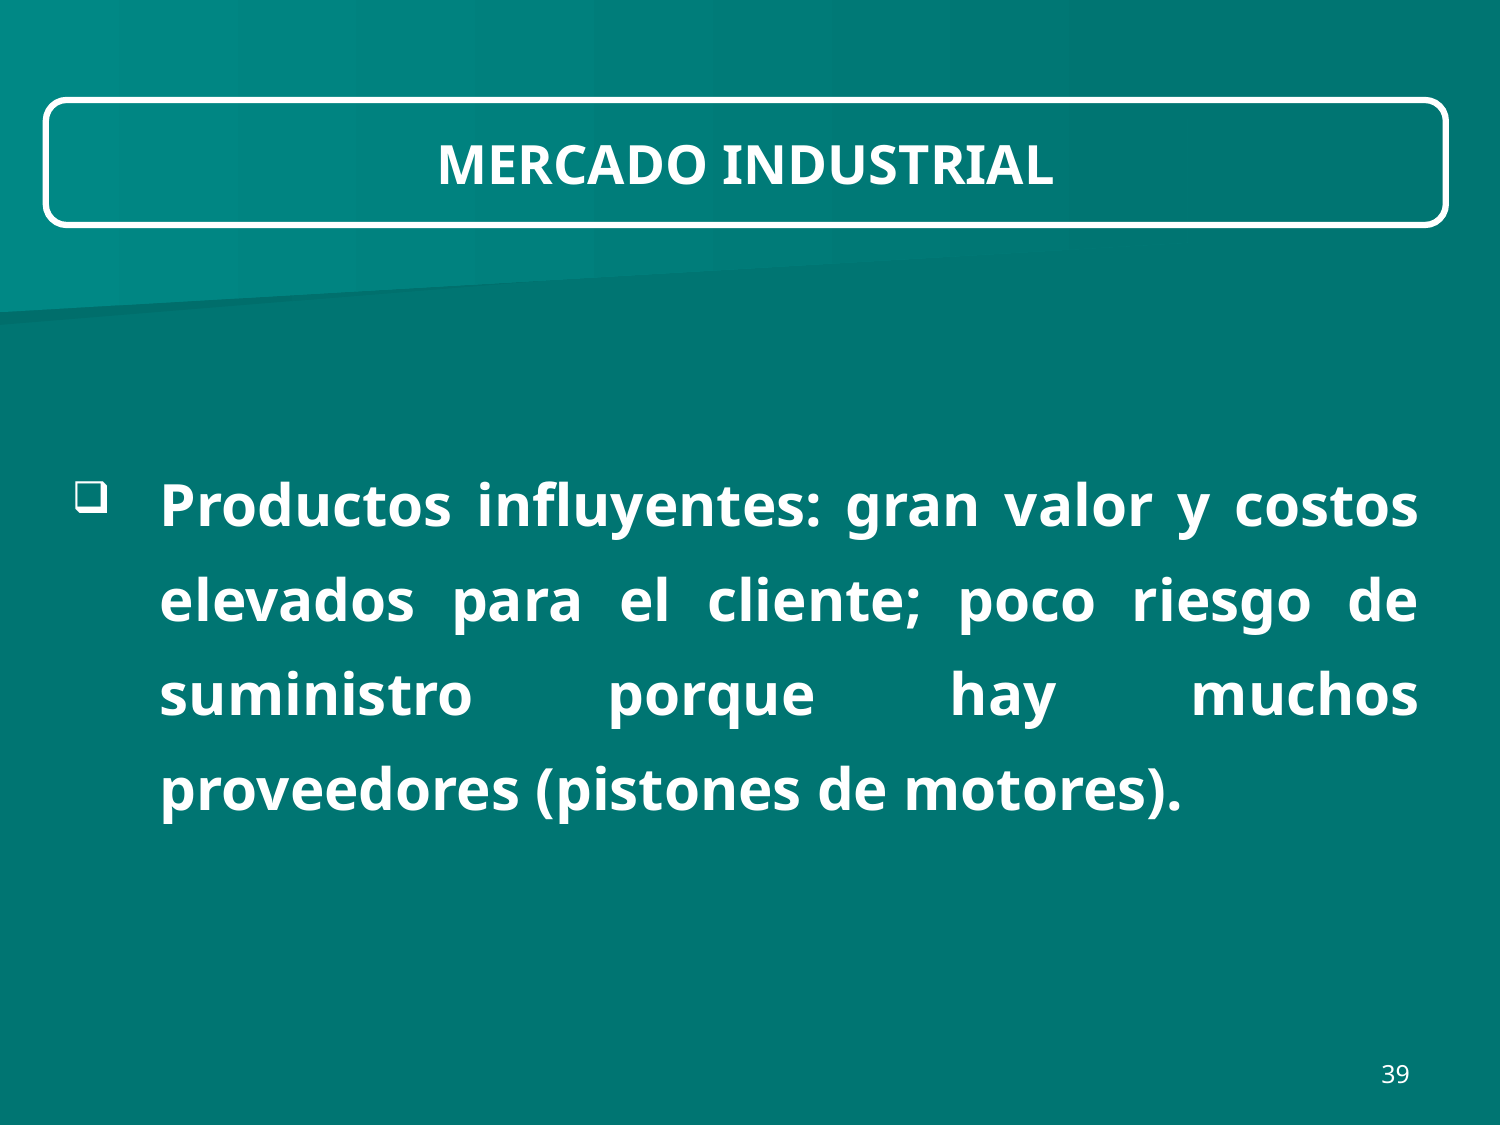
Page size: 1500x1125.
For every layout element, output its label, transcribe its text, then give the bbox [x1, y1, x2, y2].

slide_number 39 [1074, 1024, 1426, 1101]
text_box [45, 99, 1447, 925]
